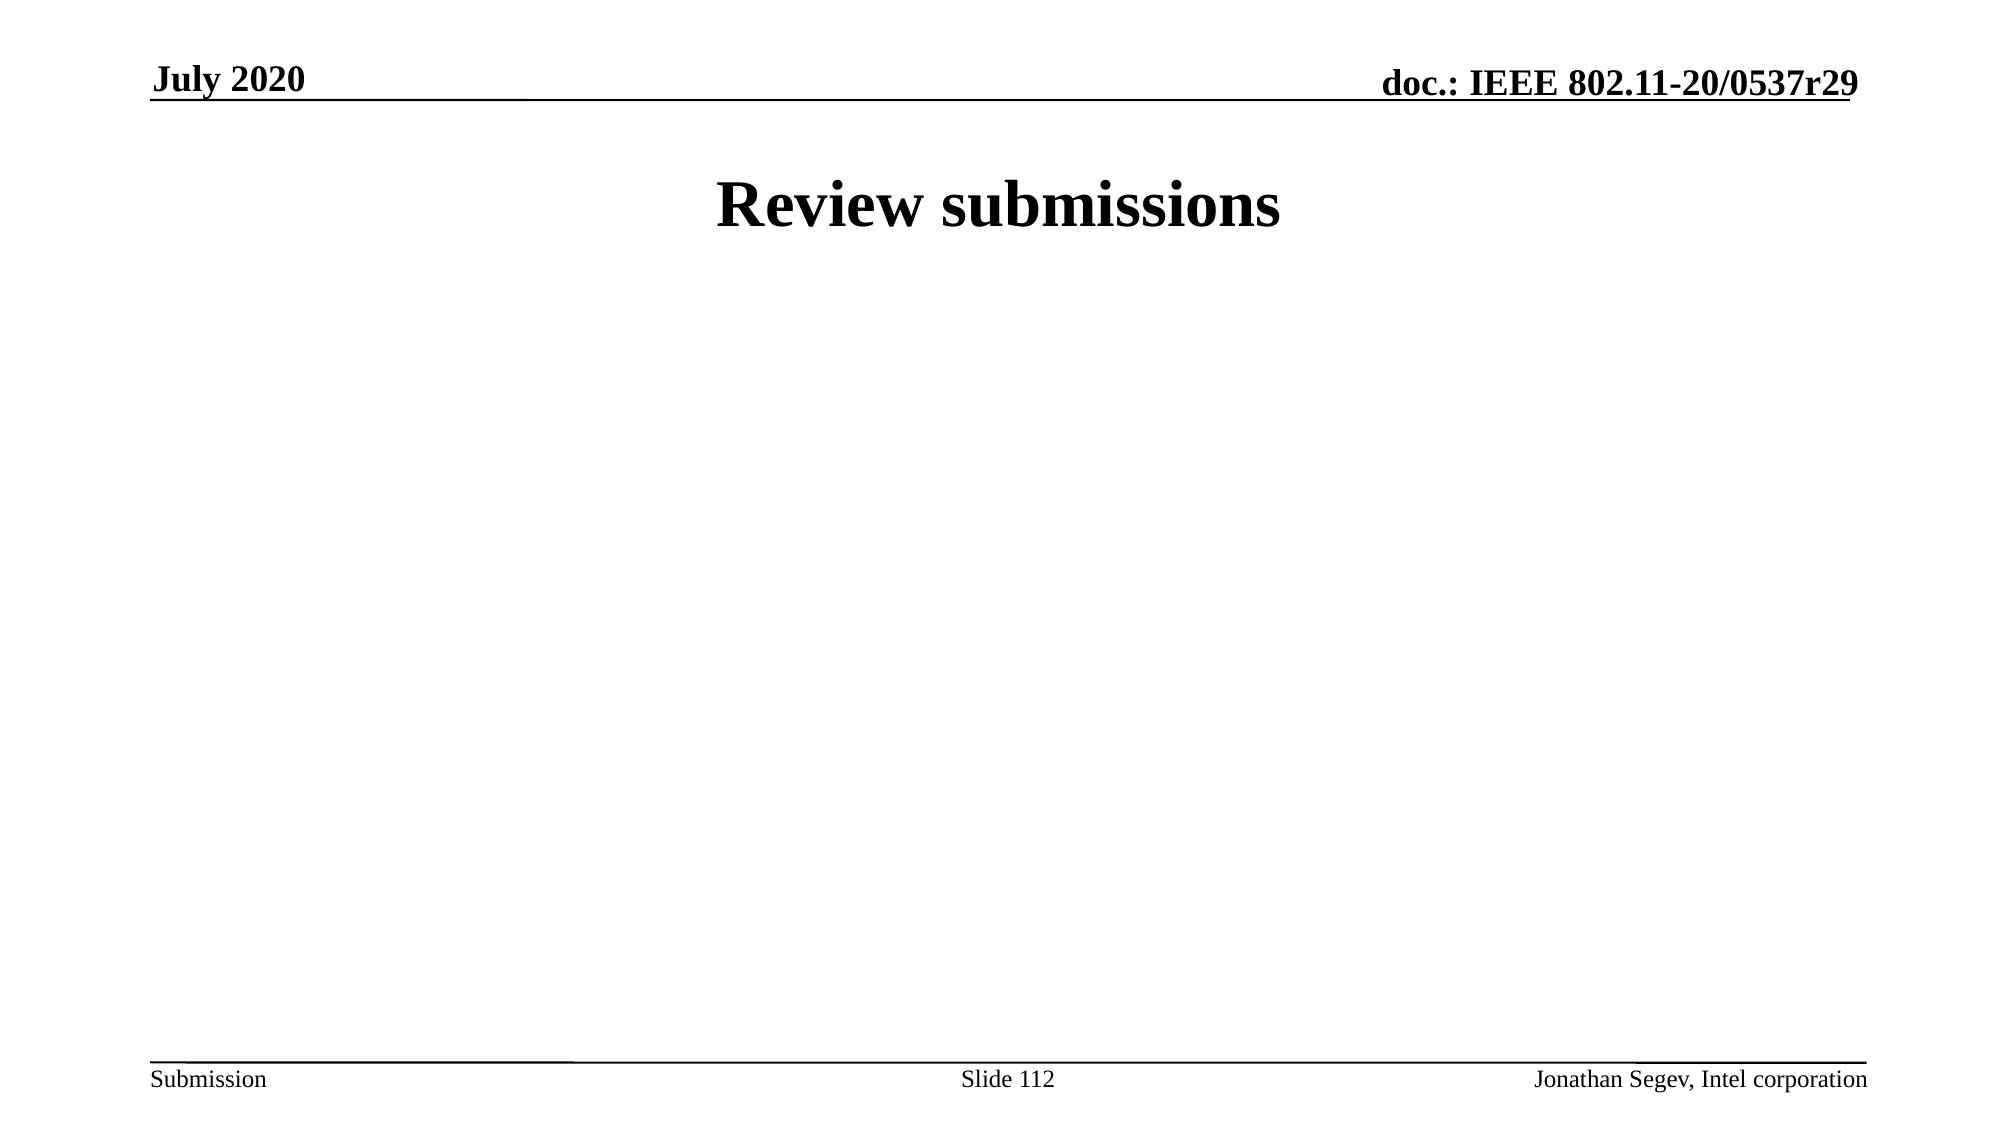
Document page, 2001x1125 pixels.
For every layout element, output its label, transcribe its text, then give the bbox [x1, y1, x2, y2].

title Review submissions [149, 112, 1850, 288]
slide_number Slide 112 [950, 1061, 1067, 1123]
footer Jonathan Segev, Intel corporation [1171, 1061, 1869, 1093]
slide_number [152, 54, 563, 100]
